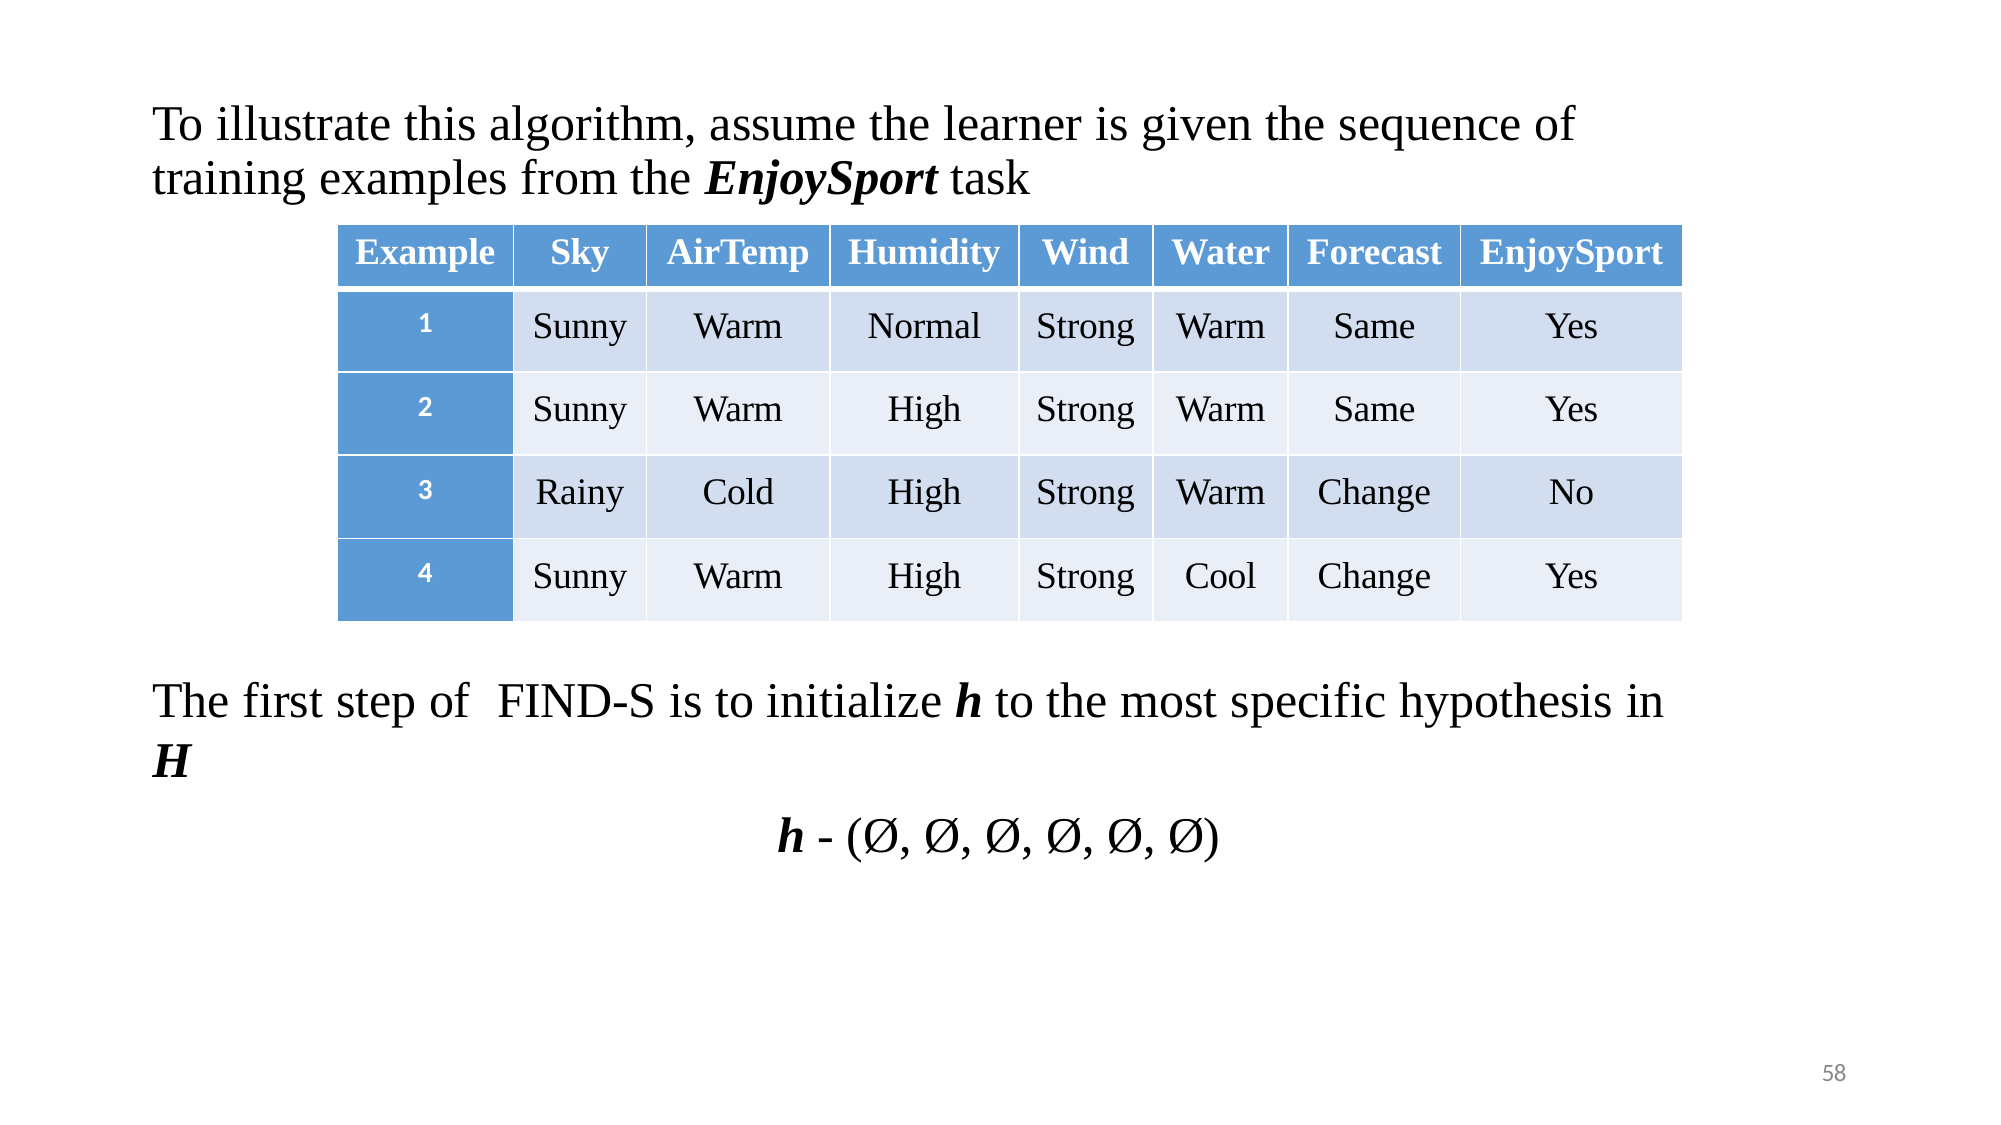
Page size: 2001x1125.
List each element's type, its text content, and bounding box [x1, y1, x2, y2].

table_cell Warm [647, 539, 829, 621]
table_cell High [831, 539, 1018, 621]
table_cell High [831, 456, 1018, 538]
table_header Water [1154, 225, 1287, 286]
table_cell Warm [647, 292, 829, 371]
table_cell Change [1289, 456, 1460, 538]
table_cell Yes [1461, 292, 1682, 371]
table_cell Yes [1461, 539, 1682, 621]
table_cell Rainy [514, 456, 646, 538]
table_cell Strong [1020, 292, 1152, 371]
table_cell Warm [1154, 292, 1287, 371]
table_header EnjoySport [1461, 225, 1682, 286]
table_header Sky [514, 225, 646, 286]
table_cell High [831, 373, 1018, 454]
table_header Wind [1020, 225, 1152, 286]
table_cell No [1461, 456, 1682, 538]
table_cell Strong [1020, 373, 1152, 454]
text_box The first step of FIND-S is to initialize h to the most specific hypothesis in H h - (Ø, Ø, Ø, Ø, Ø, Ø) [150, 650, 1715, 863]
table_cell 2 [338, 373, 513, 454]
table_cell Sunny [514, 373, 646, 454]
table_cell Same [1289, 373, 1460, 454]
table_cell Warm [1154, 373, 1287, 454]
table_header Forecast [1289, 225, 1460, 286]
table_cell Warm [1154, 456, 1287, 538]
table_cell Strong [1020, 539, 1152, 621]
title To illustrate this algorithm, assume the learner is given the sequence of training examples from the EnjoySport task [150, 87, 1743, 285]
table_cell 4 [338, 539, 513, 621]
table_cell Cool [1154, 539, 1287, 621]
table_cell Sunny [514, 539, 646, 621]
table_cell Cold [647, 456, 829, 538]
table_header Example [338, 225, 513, 286]
table_cell Yes [1461, 373, 1682, 454]
table_header AirTemp [647, 225, 829, 286]
table_cell Strong [1020, 456, 1152, 538]
table_cell Warm [647, 373, 829, 454]
table_cell Same [1289, 292, 1460, 371]
table_cell Change [1289, 539, 1460, 621]
table_cell Normal [831, 292, 1018, 371]
table_cell Sunny [514, 292, 646, 371]
table_cell 3 [338, 456, 513, 538]
table_header Humidity [831, 225, 1018, 286]
table_cell 1 [338, 292, 513, 371]
slide_number 58 [1815, 1060, 1856, 1125]
